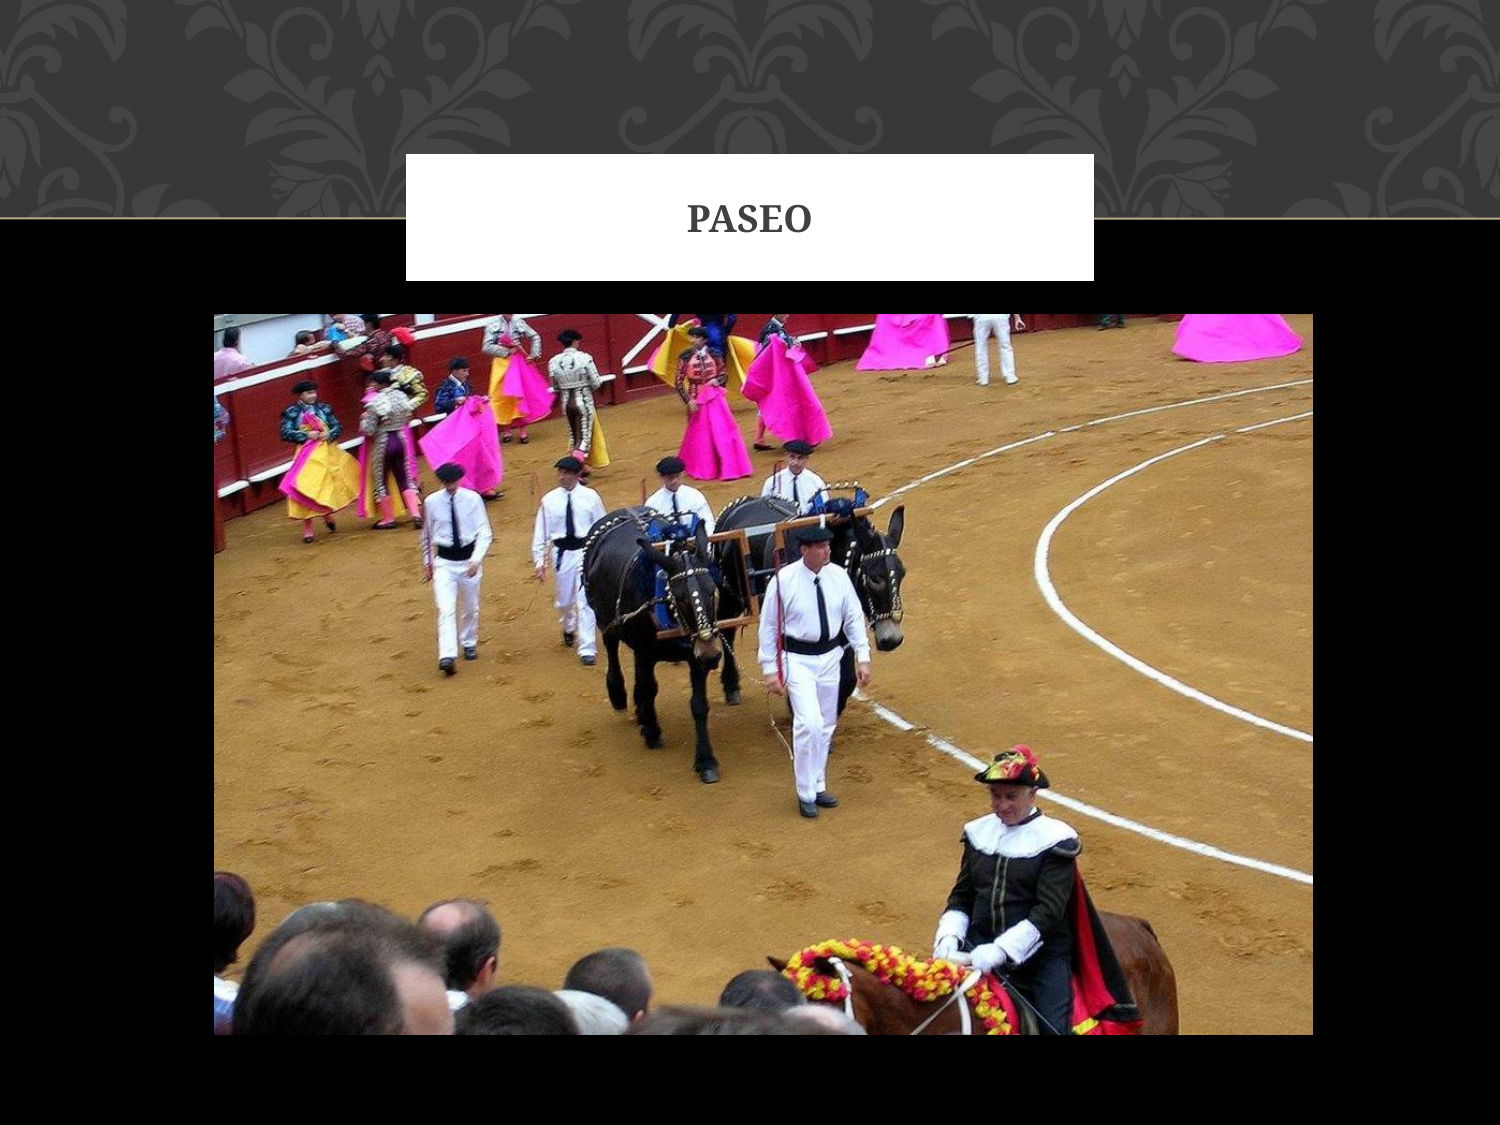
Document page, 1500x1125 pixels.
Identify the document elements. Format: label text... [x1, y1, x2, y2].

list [214, 314, 1313, 1036]
title paseo [406, 154, 1094, 281]
